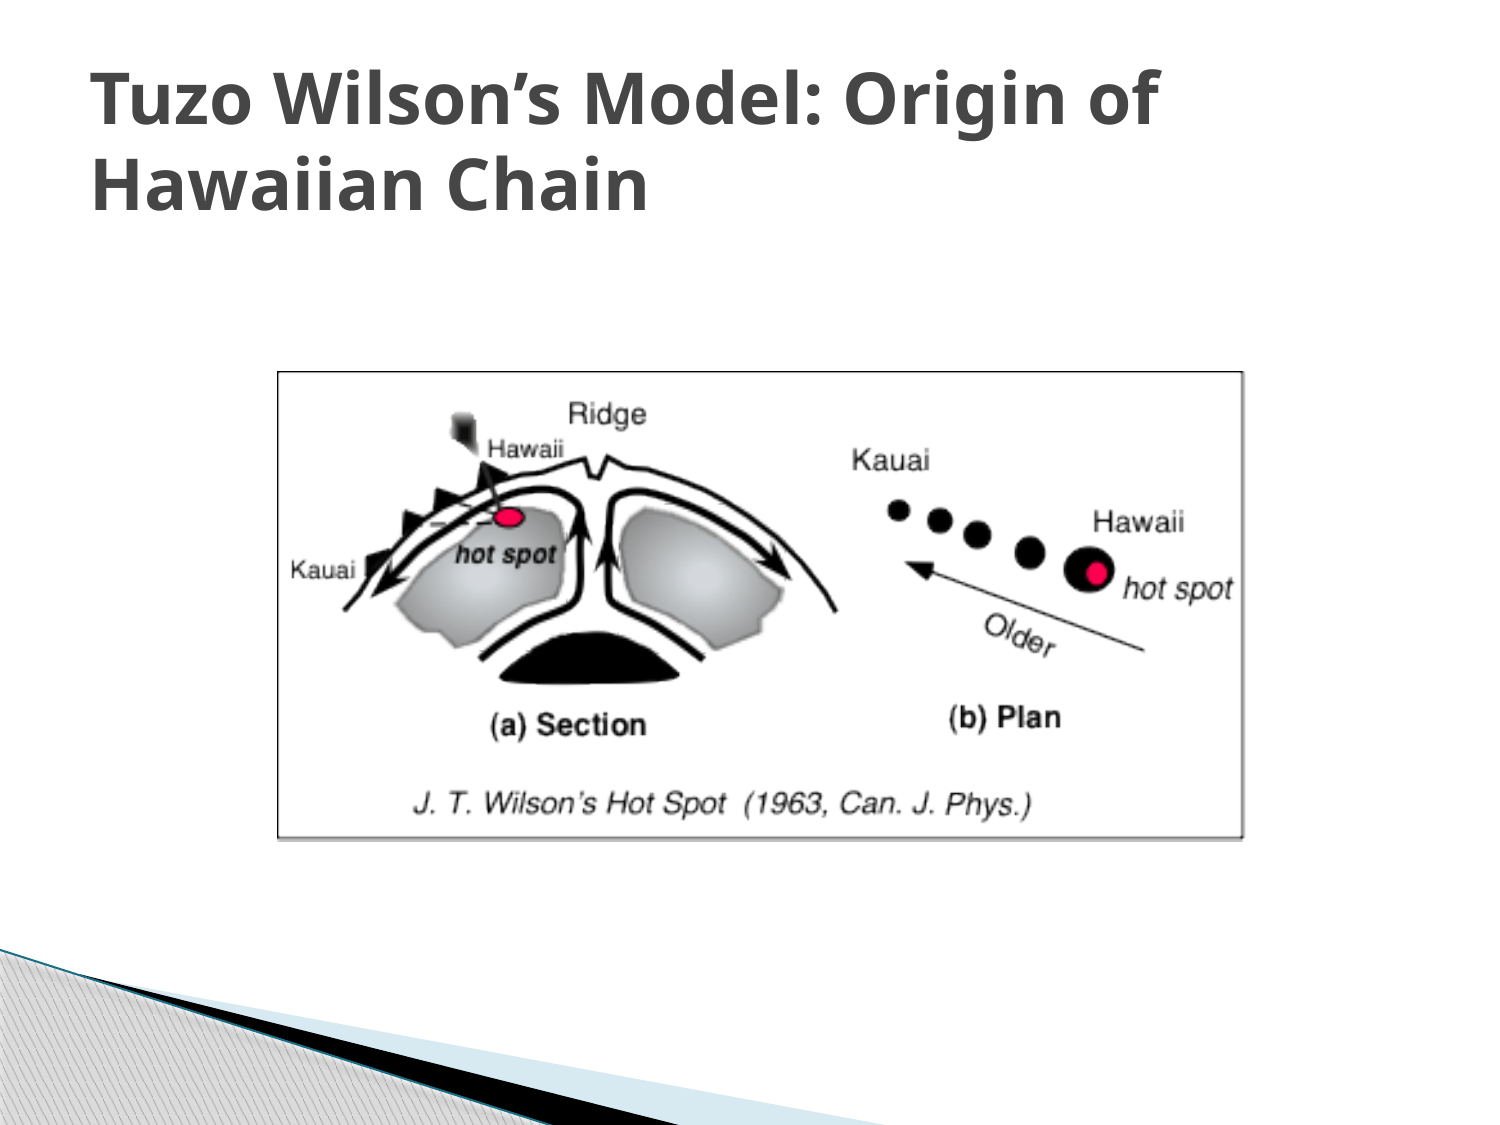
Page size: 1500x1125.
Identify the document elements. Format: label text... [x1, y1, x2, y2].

picture [277, 371, 1249, 842]
title Tuzo Wilson’s Model: Origin of Hawaiian Chain [75, 45, 1425, 233]
